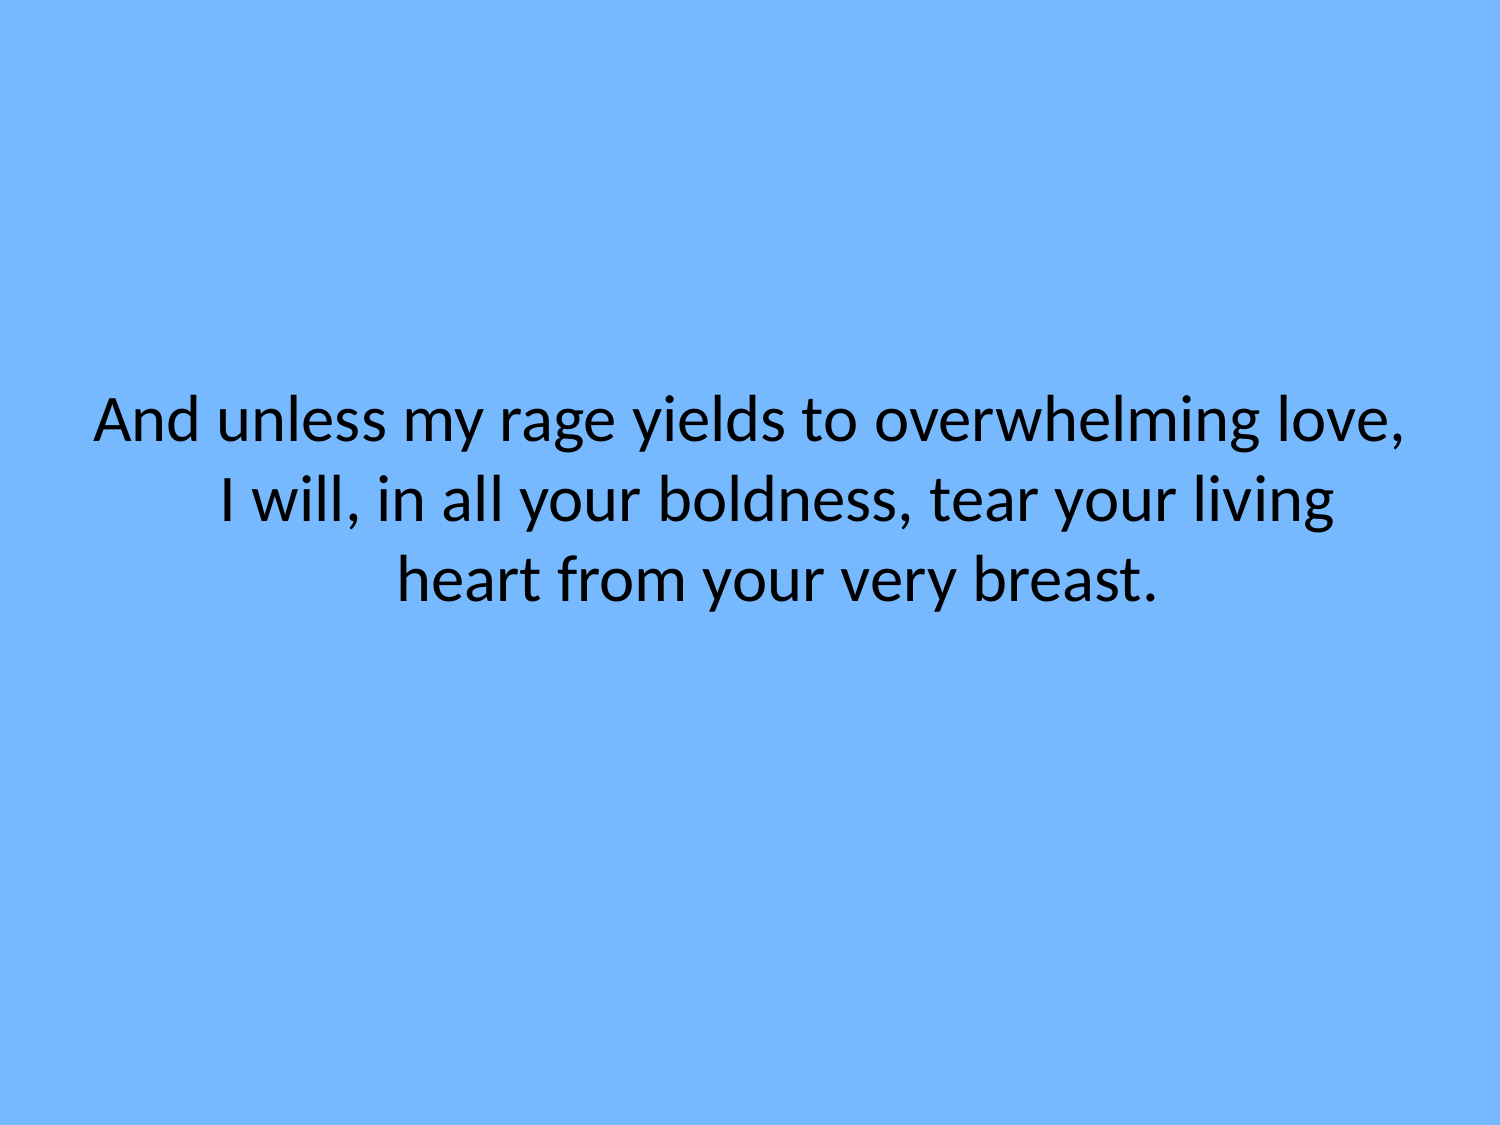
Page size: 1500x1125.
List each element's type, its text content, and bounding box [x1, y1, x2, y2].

list And unless my rage yields to overwhelming love, I will, in all your boldness, tear your living heart from your very breast. [75, 87, 1425, 1005]
